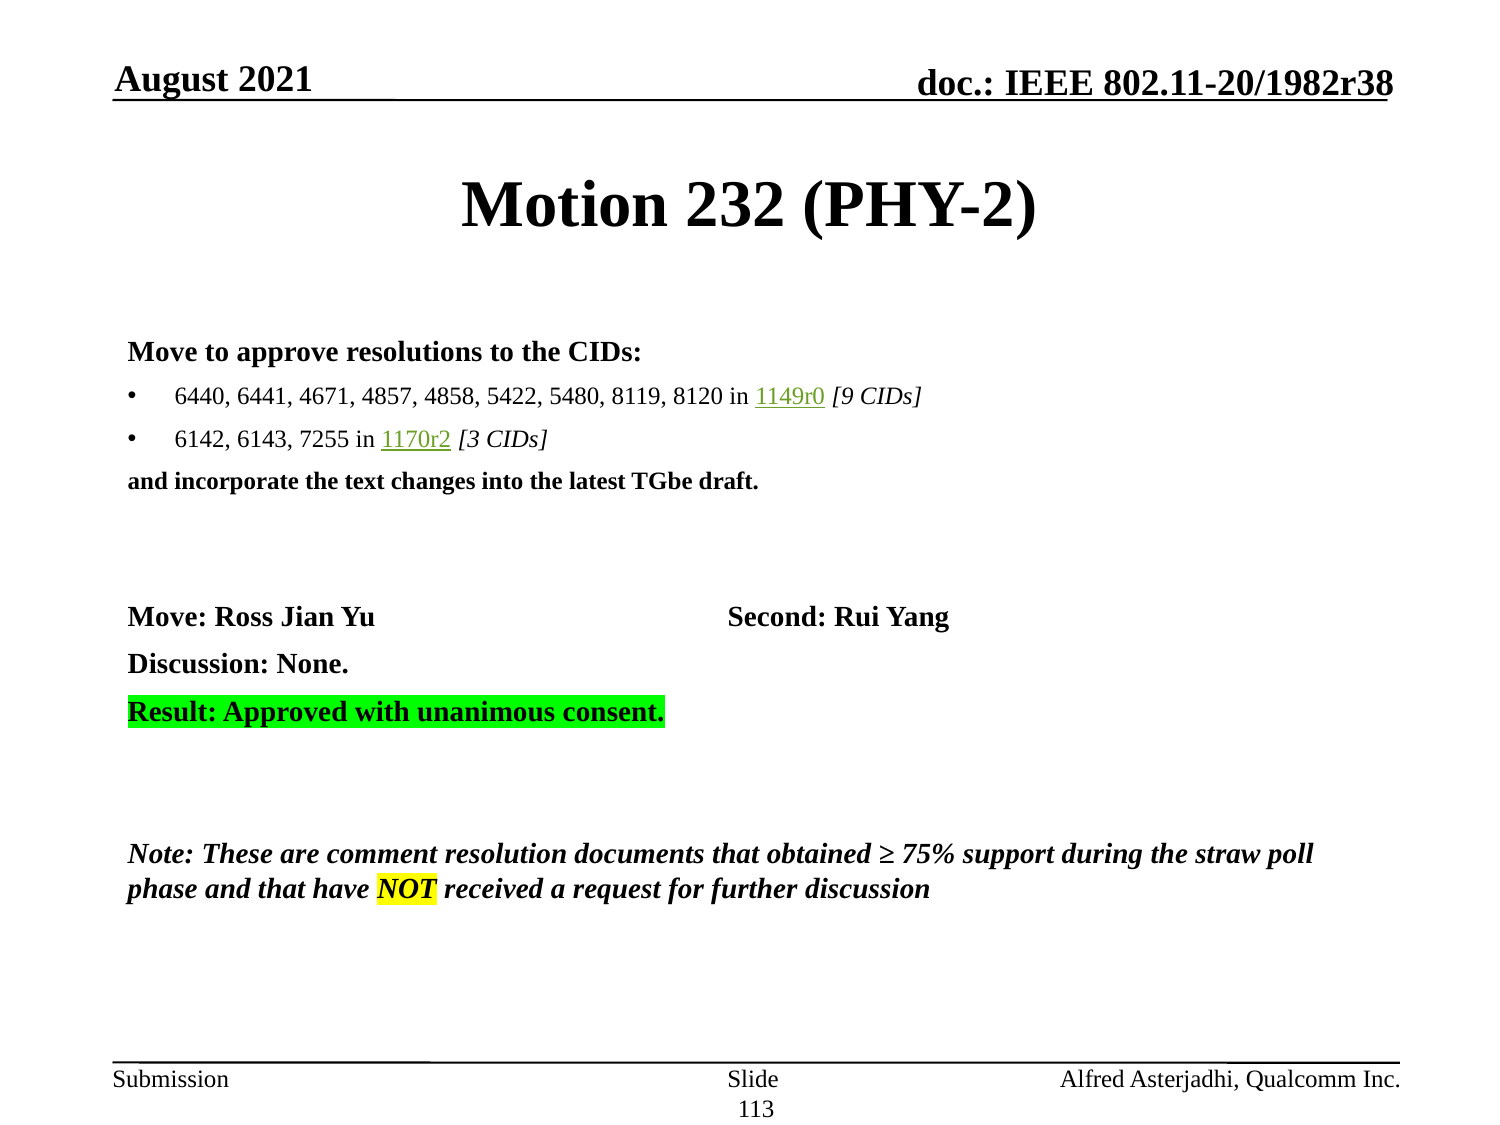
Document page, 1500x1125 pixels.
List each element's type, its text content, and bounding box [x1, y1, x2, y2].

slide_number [114, 54, 423, 100]
slide_number Slide 113 [712, 1061, 800, 1123]
list Move to approve resolutions to the CIDs: 6440, 6441, 4671, 4857, 4858, 5422, 5480, 8119, 8120 in 1149r0 [9 CIDs] 6142, 6143, 7255 in 1170r2 [3 CIDs] and incorporate the text changes into the latest TGbe draft. Move: Ross Jian Yu Second: Rui Yang Discussion: None. Result: Approved with unanimous consent. Note: These are comment resolution documents that obtained ≥ 75% support during the straw poll phase and that have NOT received a request for further discussion [112, 324, 1388, 1063]
footer Alfred Asterjadhi, Qualcomm Inc. [878, 1061, 1402, 1093]
title Motion 232 (PHY-2) [112, 112, 1388, 288]
